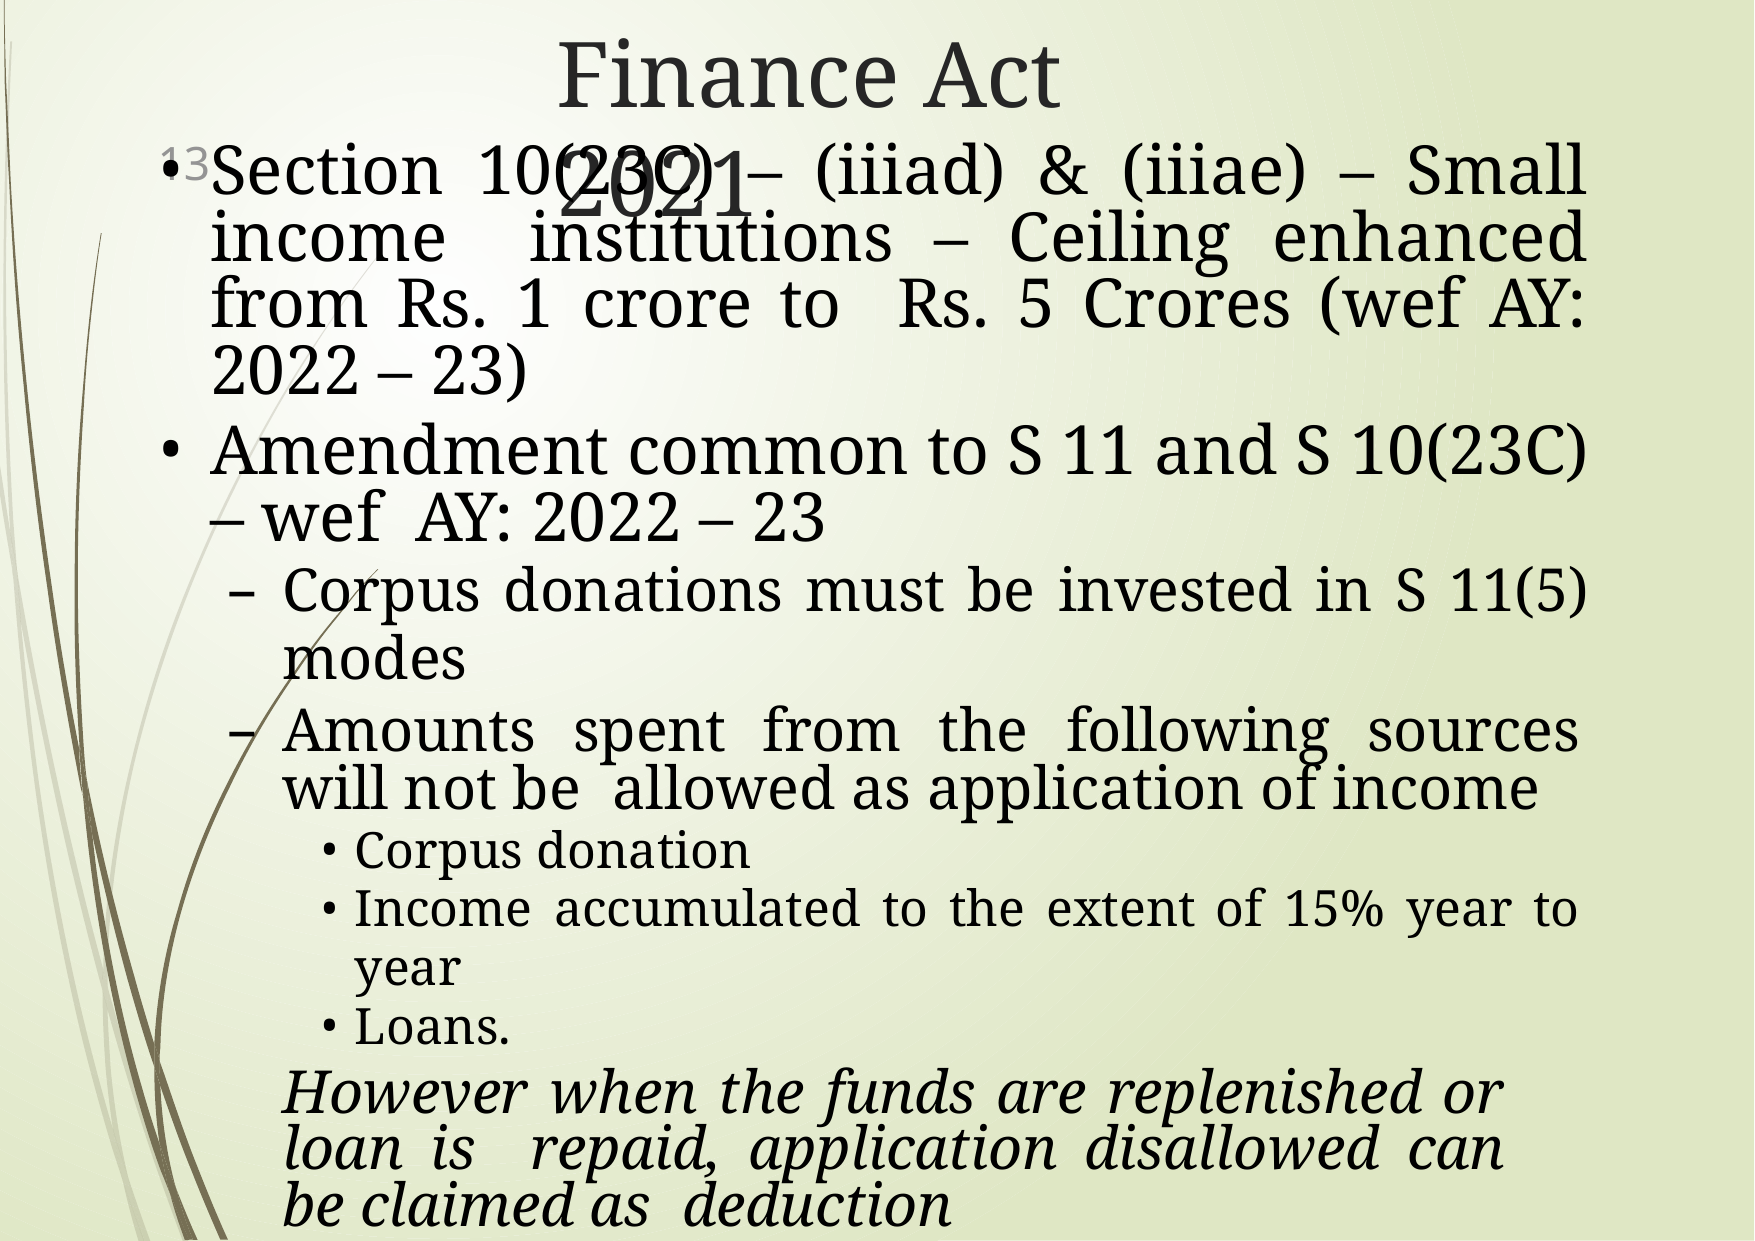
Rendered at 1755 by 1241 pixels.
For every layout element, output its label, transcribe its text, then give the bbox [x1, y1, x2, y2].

text_box Section 10(23C) – (iiiad) & (iiiae) – Small income institutions – Ceiling enhanced from Rs. 1 crore to Rs. 5 Crores (wef AY: 2022 – 23) Amendment common to S 11 and S 10(23C) – wef AY: 2022 – 23 Corpus donations must be invested in S 11(5) modes Amounts spent from the following sources will not be allowed as application of income Corpus donation Income accumulated to the extent of 15% year to year Loans. However when the funds are replenished or loan is repaid, application disallowed can be claimed as deduction Excess application of earlier years cannot be set off [156, 124, 1590, 1241]
title Finance Act 2021 [554, 14, 1278, 124]
slide_number 13 [98, 0, 211, 536]
